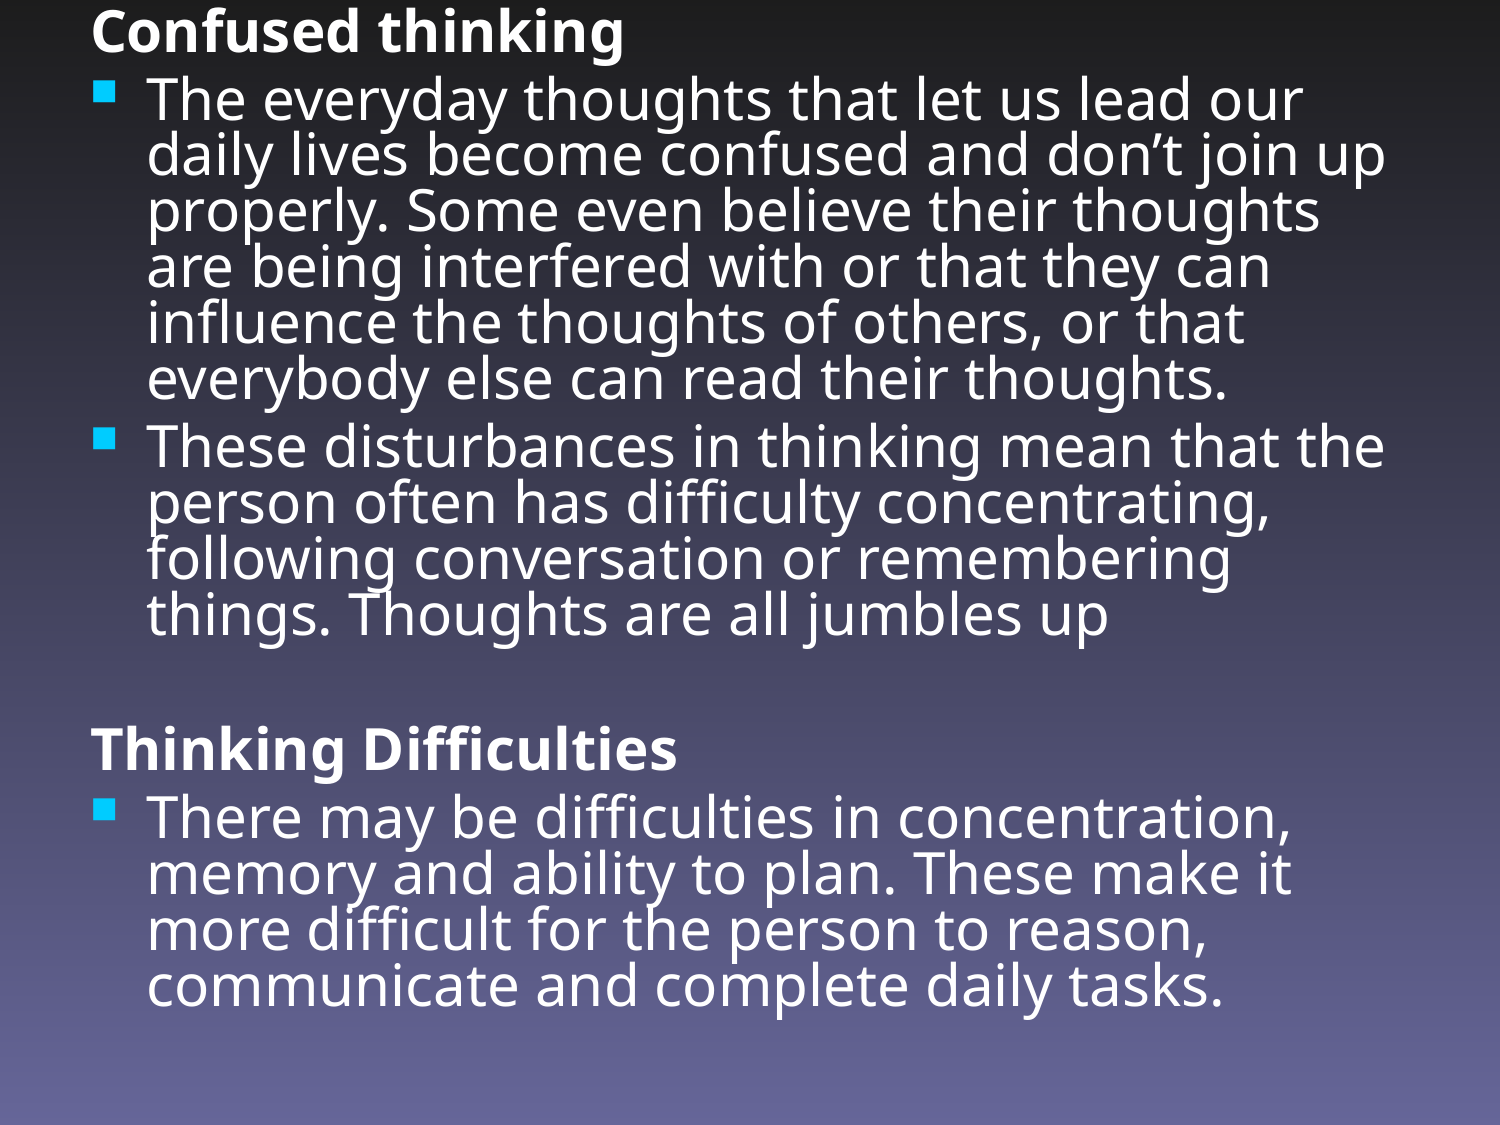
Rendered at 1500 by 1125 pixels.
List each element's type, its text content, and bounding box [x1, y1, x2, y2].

list Confused thinking The everyday thoughts that let us lead our daily lives become confused and don’t join up properly. Some even believe their thoughts are being interfered with or that they can influence the thoughts of others, or that everybody else can read their thoughts. These disturbances in thinking mean that the person often has difficulty concentrating, following conversation or remembering things. Thoughts are all jumbles up Thinking Difficulties There may be difficulties in concentration, memory and ability to plan. These make it more difficult for the person to reason, communicate and complete daily tasks. [74, 0, 1426, 1095]
